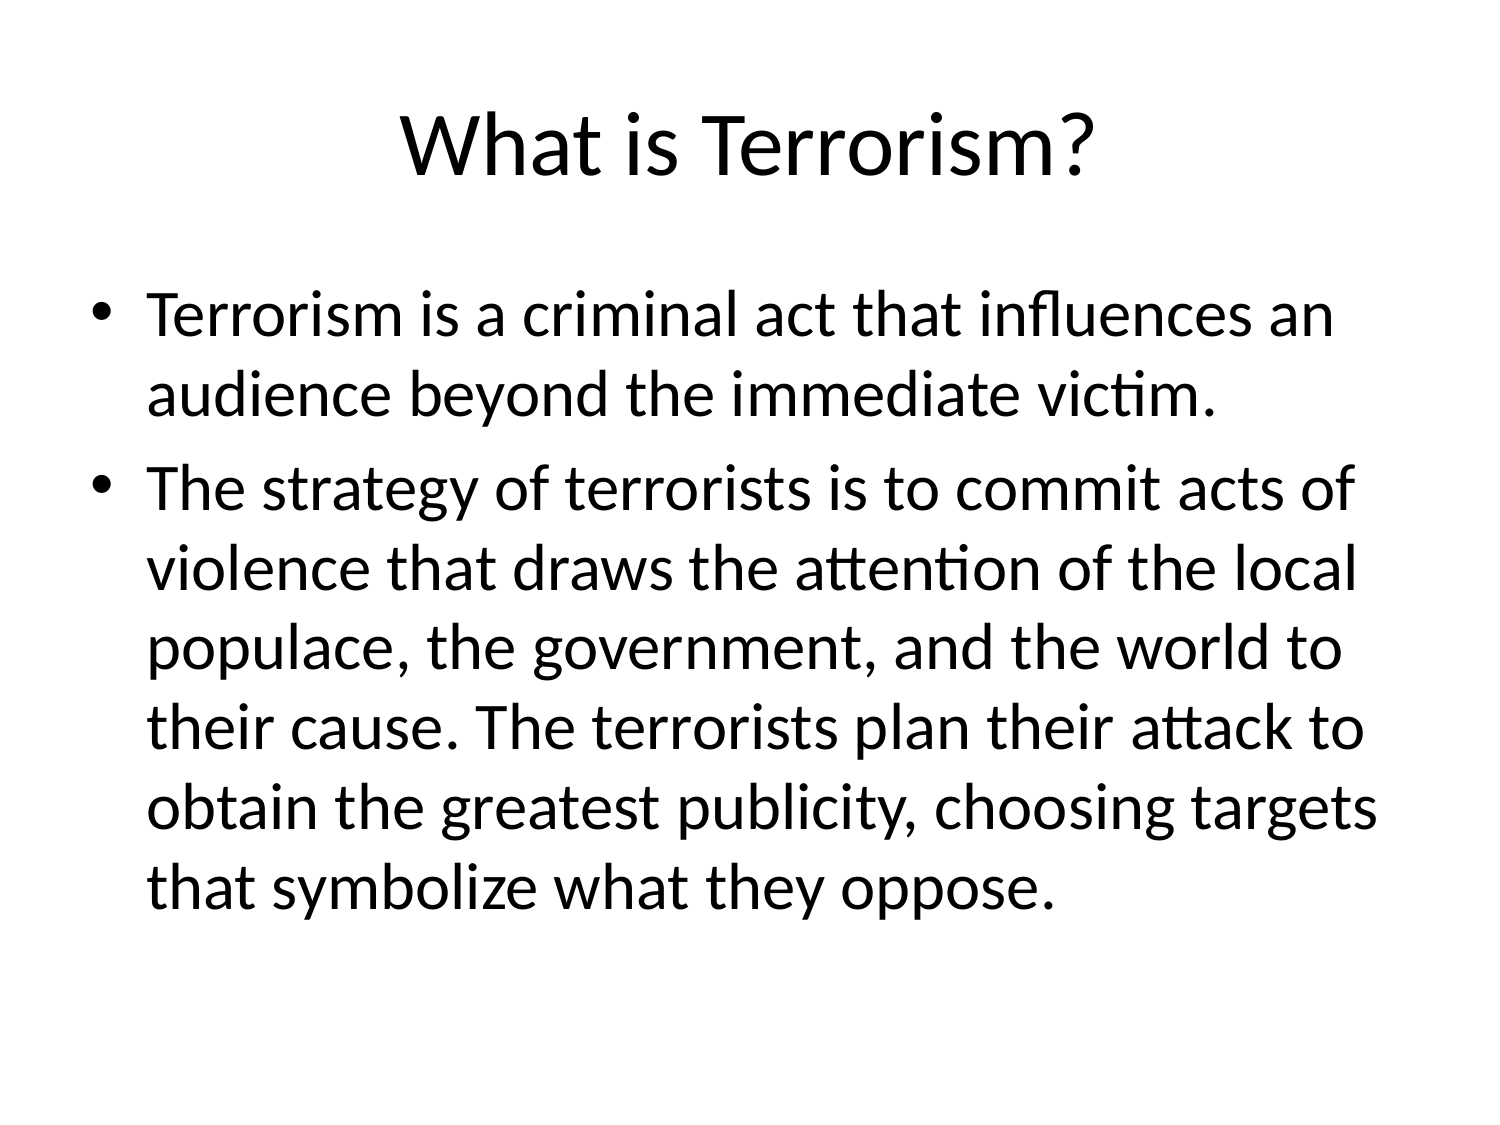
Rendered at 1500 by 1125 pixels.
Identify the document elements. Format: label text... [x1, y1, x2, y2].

title What is Terrorism? [75, 45, 1425, 233]
list Terrorism is a criminal act that influences an audience beyond the immediate victim. The strategy of terrorists is to commit acts of violence that draws the attention of the local populace, the government, and the world to their cause. The terrorists plan their attack to obtain the greatest publicity, choosing targets that symbolize what they oppose. [75, 262, 1425, 1005]
